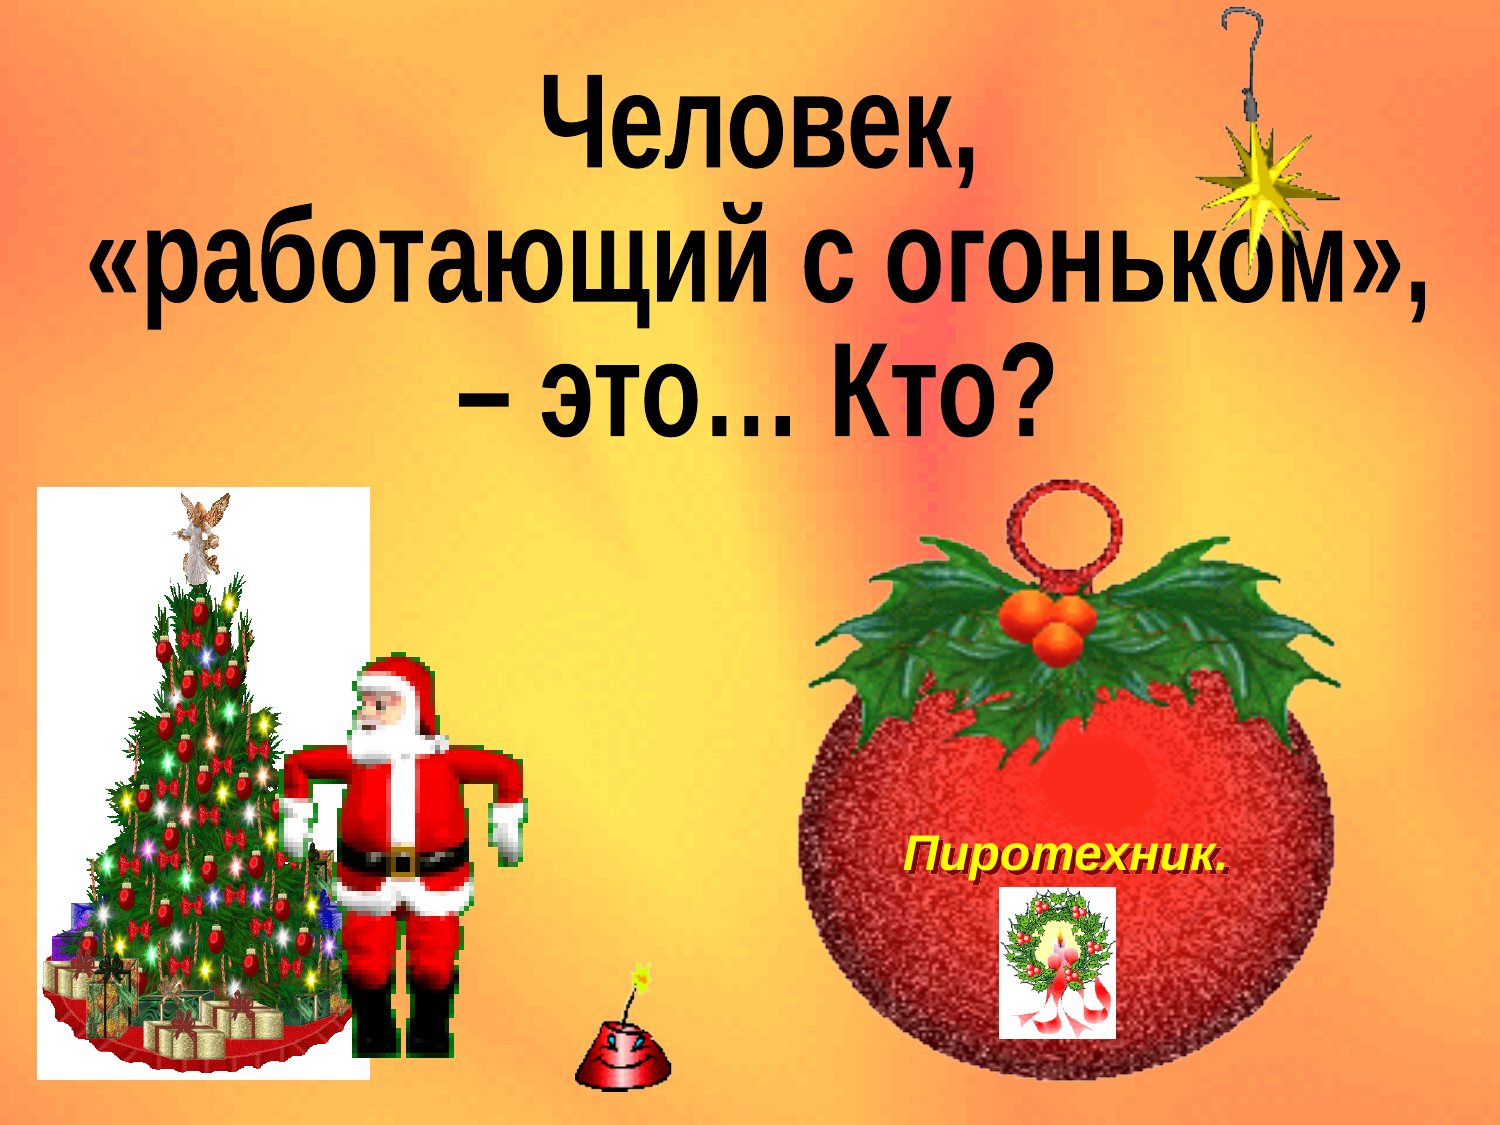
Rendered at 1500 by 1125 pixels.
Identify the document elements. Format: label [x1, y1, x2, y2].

list [37, 487, 370, 1081]
picture [0, 0, 1500, 1125]
